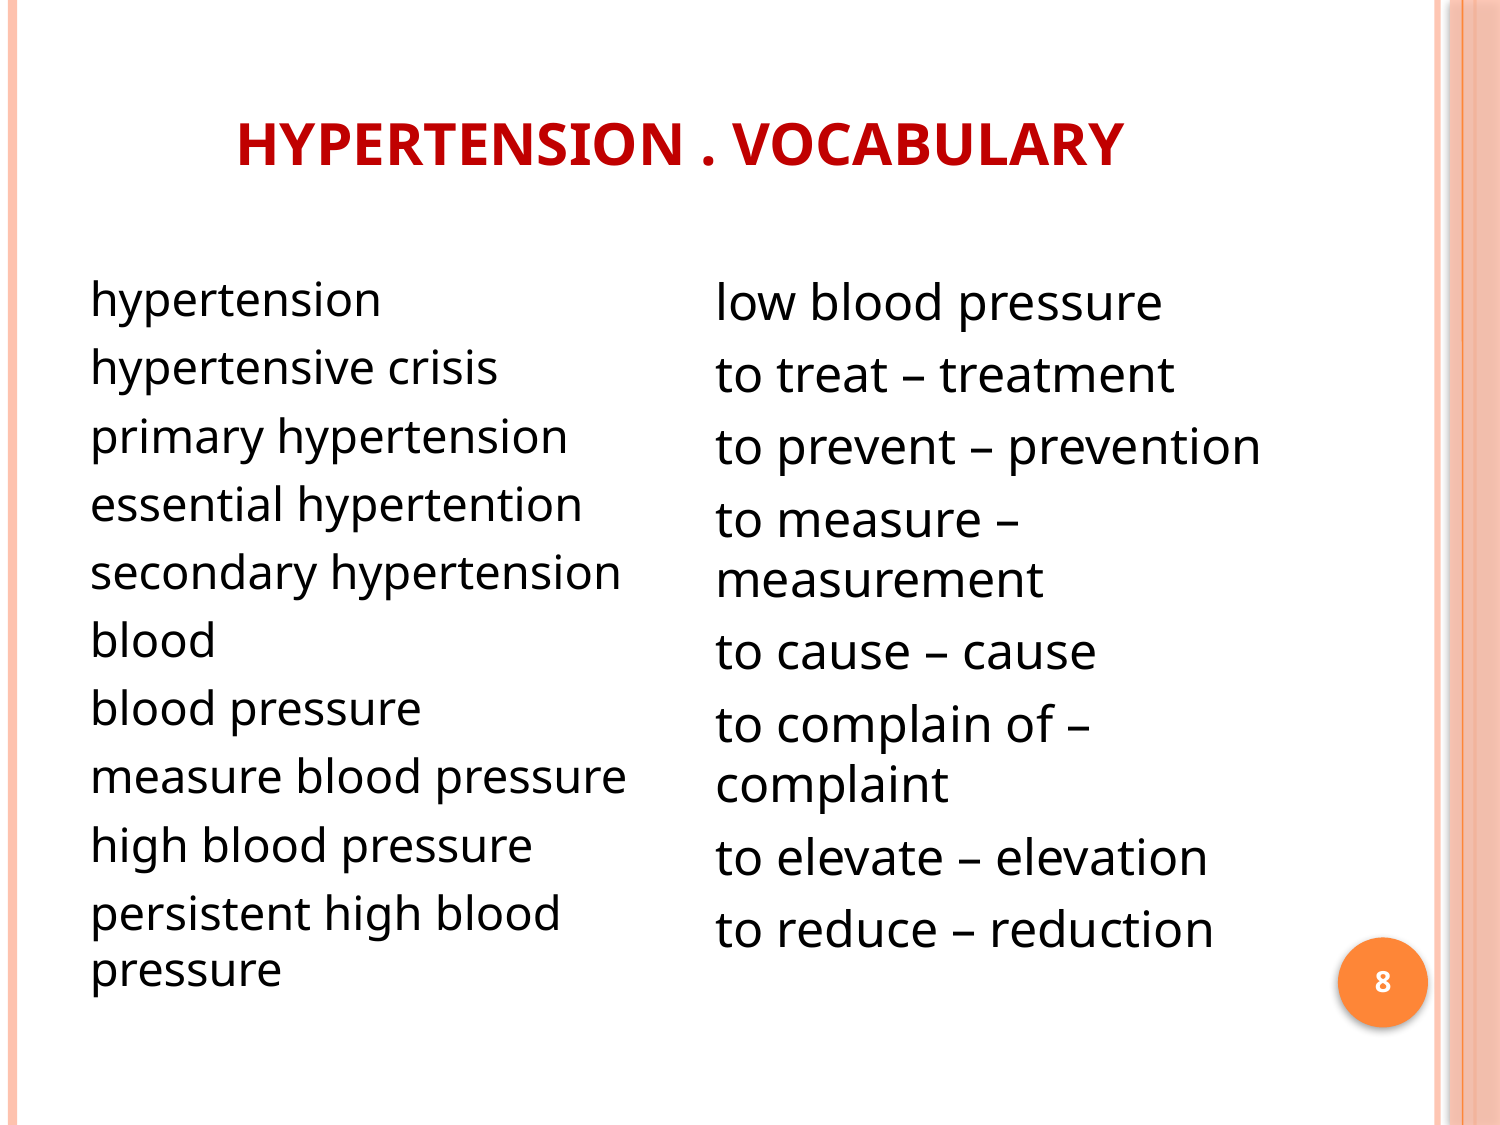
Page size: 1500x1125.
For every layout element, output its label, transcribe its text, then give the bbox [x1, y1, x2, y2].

slide_number 8 [1333, 940, 1434, 1027]
list low blood pressure to treat – treatment to prevent – prevention to measure – measurement to cause – cause to complain of – complaint to elevate – elevation to reduce – reduction [700, 262, 1301, 1013]
list hypertension hypertensive crisis primary hypertension essential hypertention secondary hypertension blood blood pressure measure blood pressure high blood pressure persistent high blood pressure [75, 262, 675, 1013]
title Hypertension . VOCABULARY [75, 45, 1300, 185]
